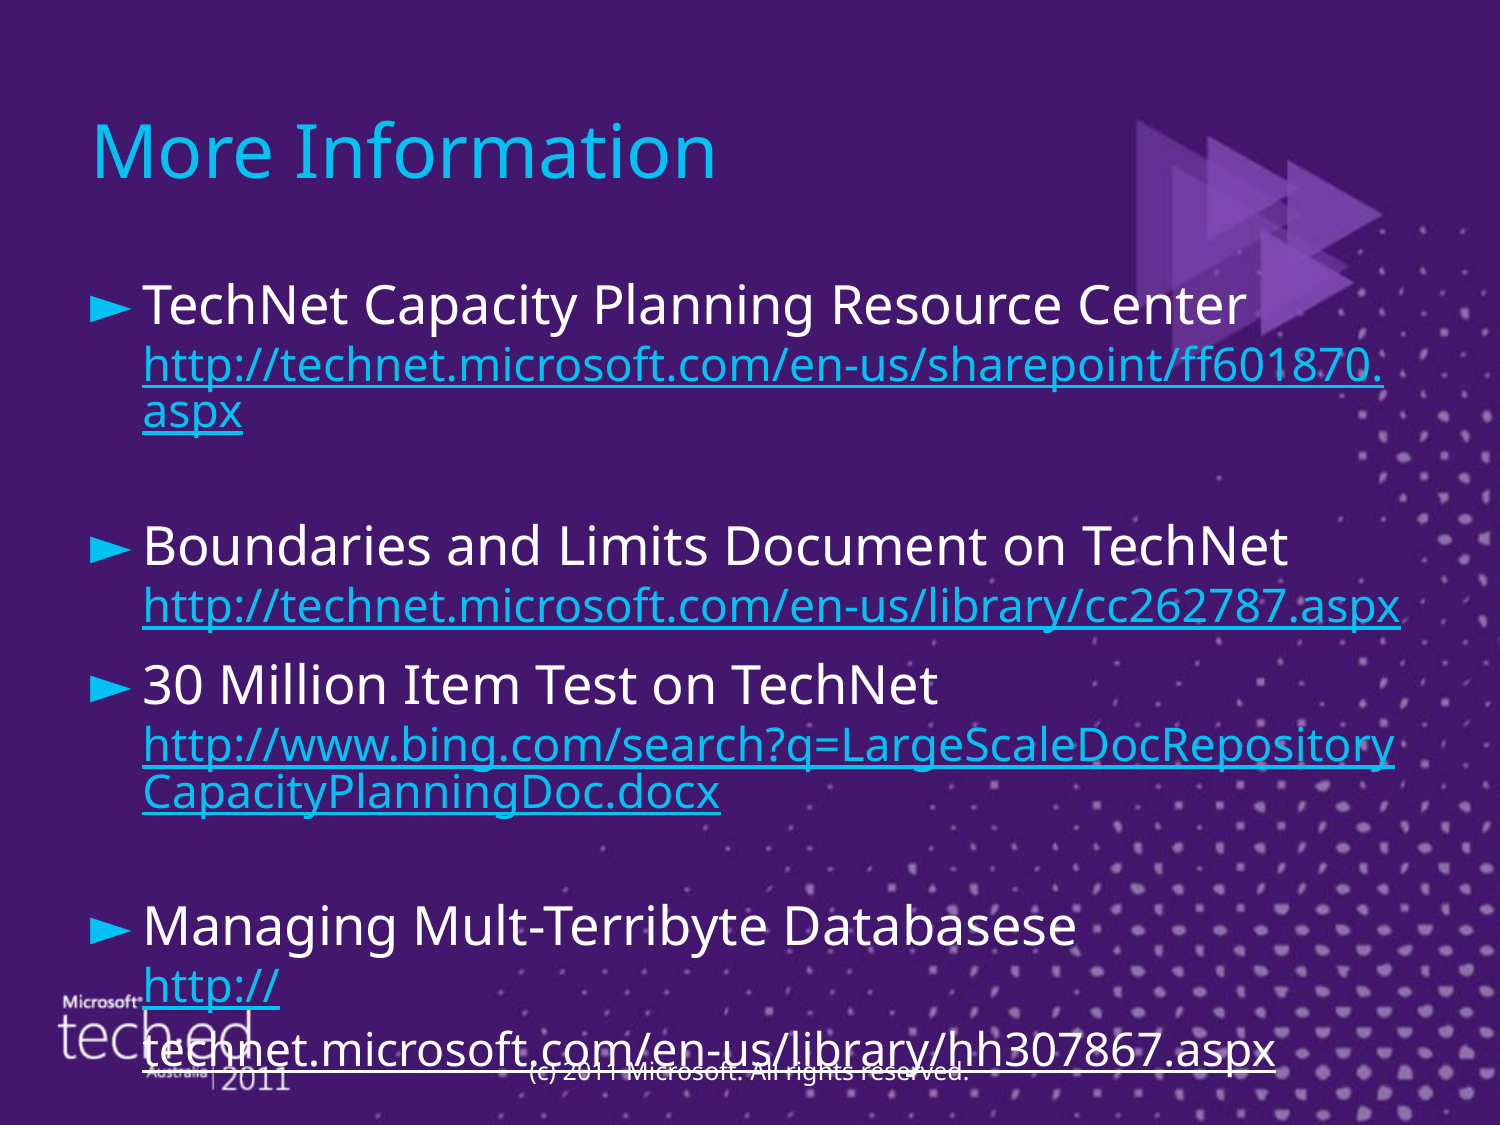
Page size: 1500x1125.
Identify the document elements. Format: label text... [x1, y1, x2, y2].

picture [0, 0, 1500, 1125]
footer (c) 2011 Microsoft. All rights reserved. [512, 1042, 988, 1103]
list TechNet Capacity Planning Resource Center http://technet.microsoft.com/en-us/sharepoint/ff601870.aspx Boundaries and Limits Document on TechNet http://technet.microsoft.com/en-us/library/cc262787.aspx 30 Million Item Test on TechNet http://www.bing.com/search?q=LargeScaleDocRepositoryCapacityPlanningDoc.docx Managing Mult-Terribyte Databasese http://technet.microsoft.com/en-us/library/hh307867.aspx [75, 262, 1425, 1005]
title More Information [75, 54, 1425, 243]
